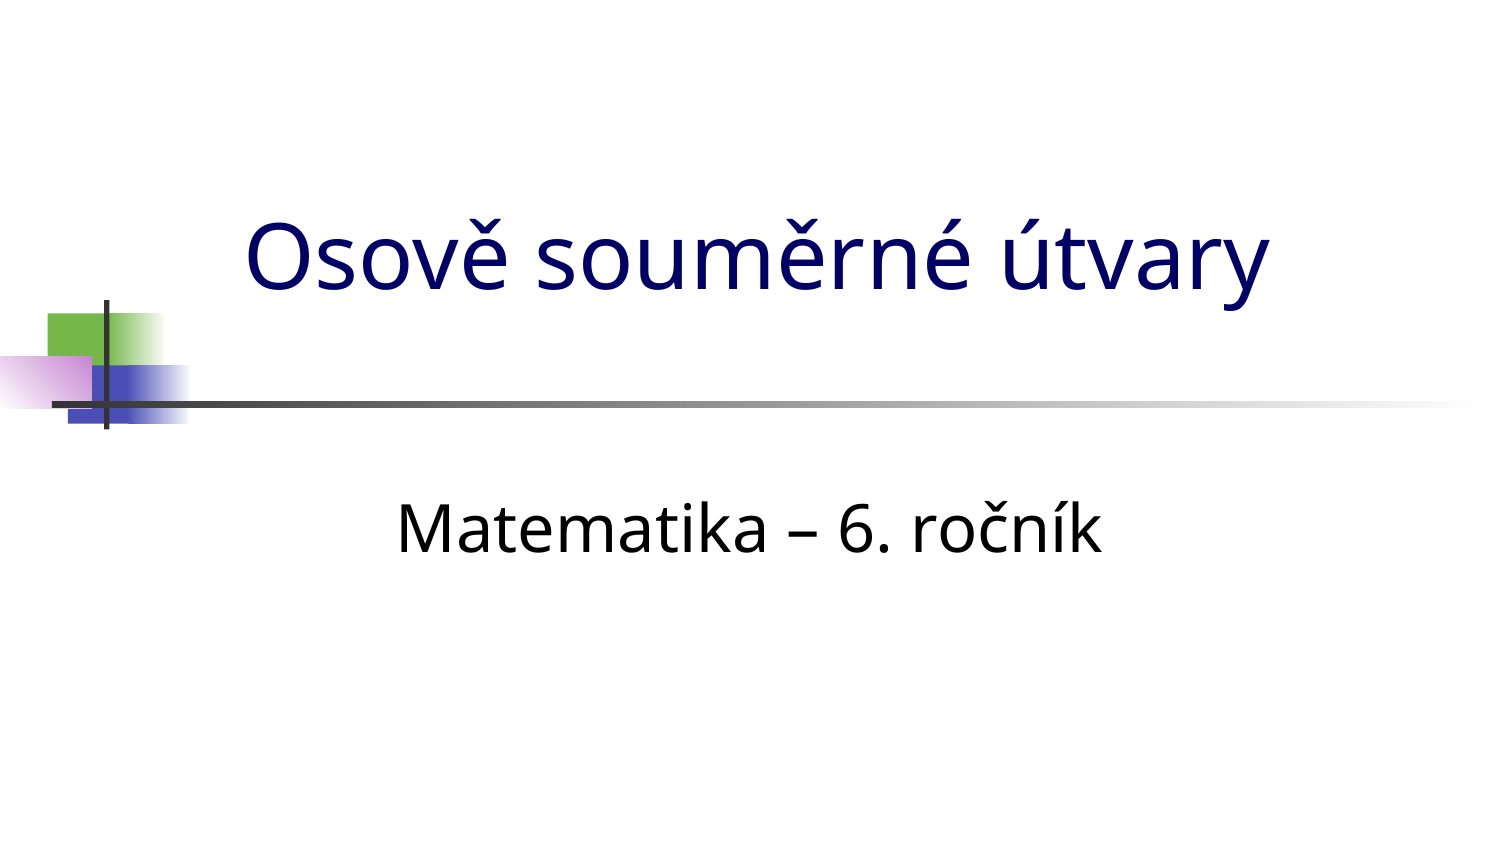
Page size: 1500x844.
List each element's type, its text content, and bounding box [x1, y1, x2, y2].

subtitle Matematika – 6. ročník [224, 477, 1276, 576]
title Osově souměrné útvary [88, 90, 1427, 316]
